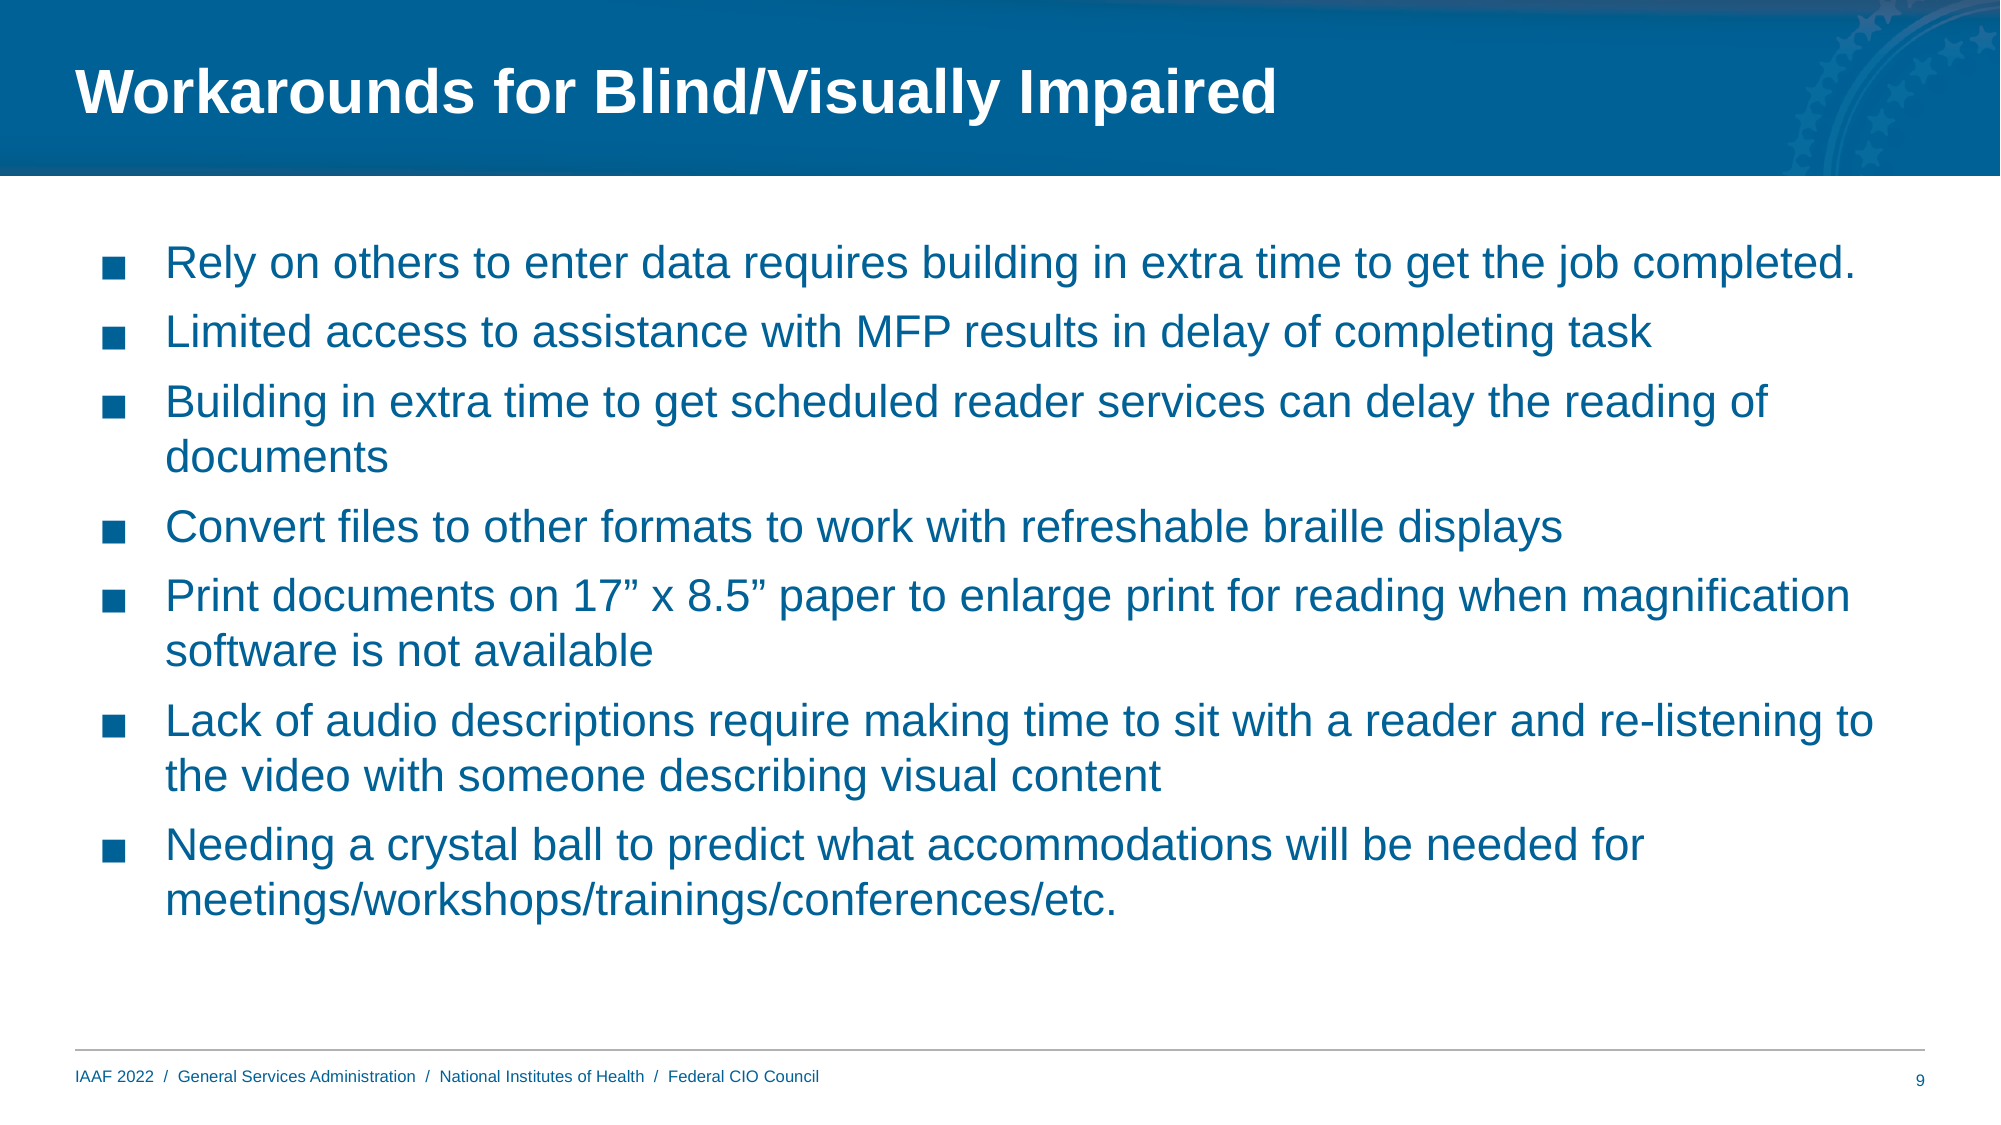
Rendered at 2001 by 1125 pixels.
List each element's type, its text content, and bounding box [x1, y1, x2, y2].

title Workarounds for Blind/Visually Impaired [75, 52, 1800, 128]
picture [0, 168, 666, 176]
slide_number 9 [1880, 1065, 1925, 1095]
picture [0, 0, 2000, 176]
list Rely on others to enter data requires building in extra time to get the job completed. Limited access to assistance with MFP results in delay of completing task Building in extra time to get scheduled reader services can delay the reading of documents Convert files to other formats to work with refreshable braille displays Print documents on 17” x 8.5” paper to enlarge print for reading when magnification software is not available Lack of audio descriptions require making time to sit with a reader and re-listening to the video with someone describing visual content Needing a crystal ball to predict what accommodations will be needed for meetings/workshops/trainings/conferences/etc. [75, 224, 1925, 1017]
